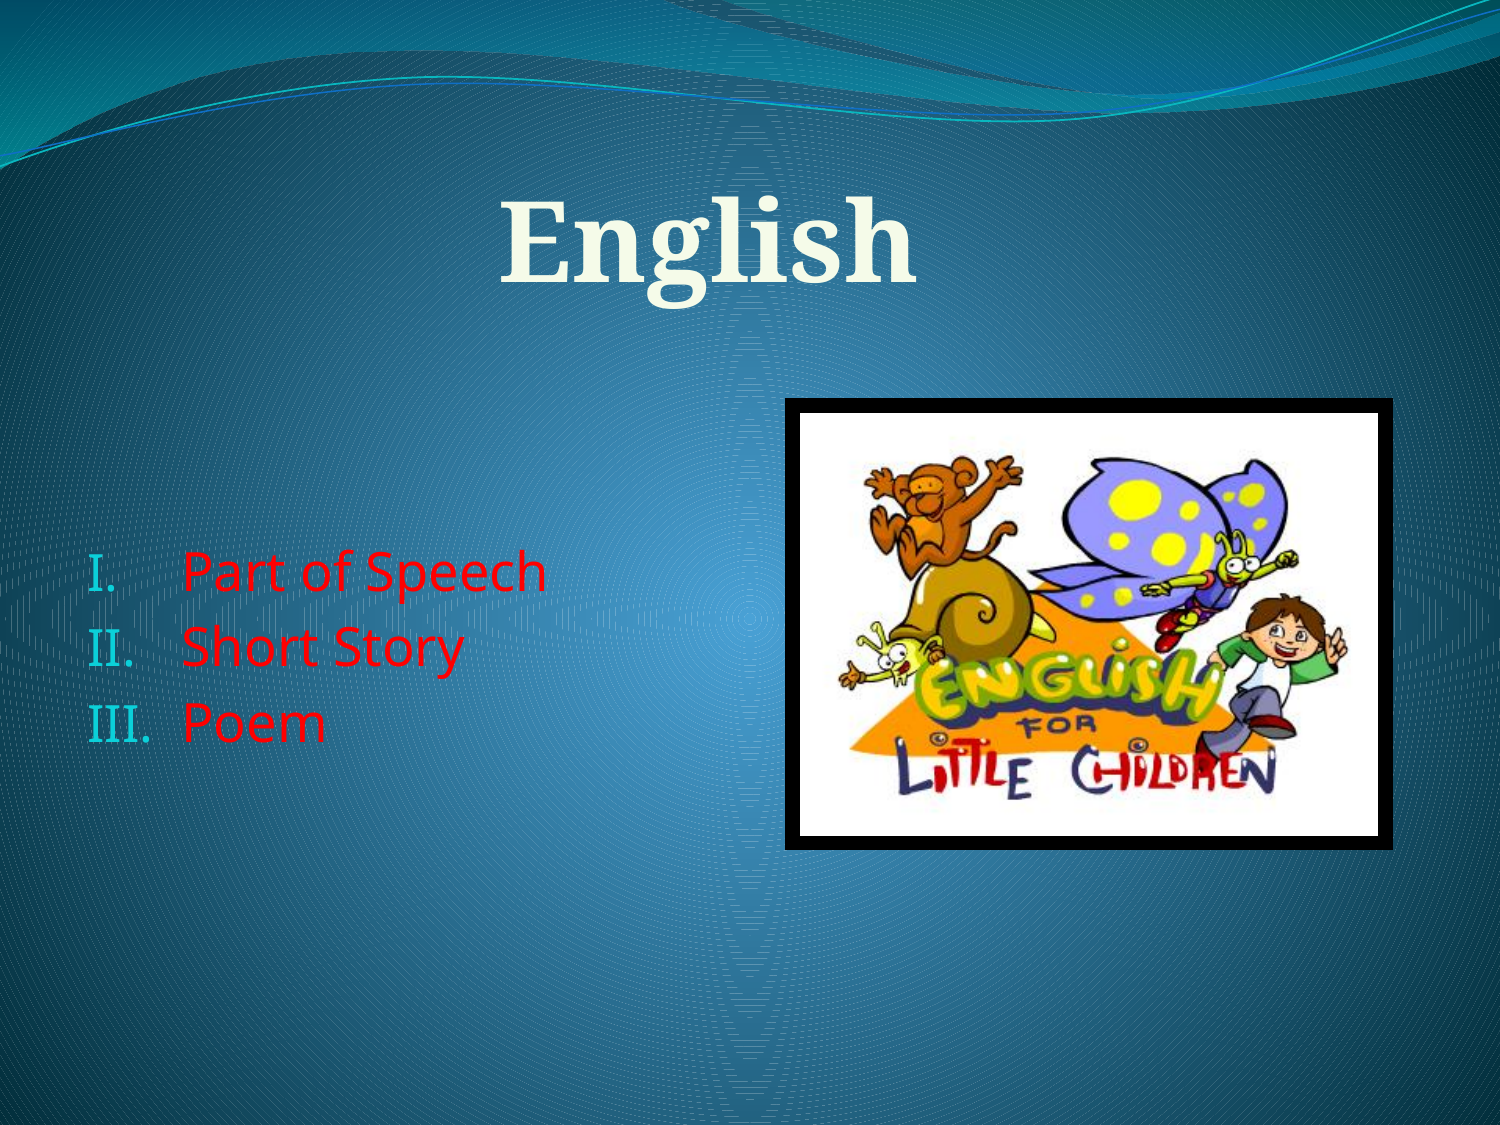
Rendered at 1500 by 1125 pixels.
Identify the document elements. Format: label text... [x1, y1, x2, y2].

text_box English [343, 162, 1075, 313]
picture [799, 412, 1379, 837]
subtitle Part of Speech Short Story Poem [87, 529, 785, 818]
